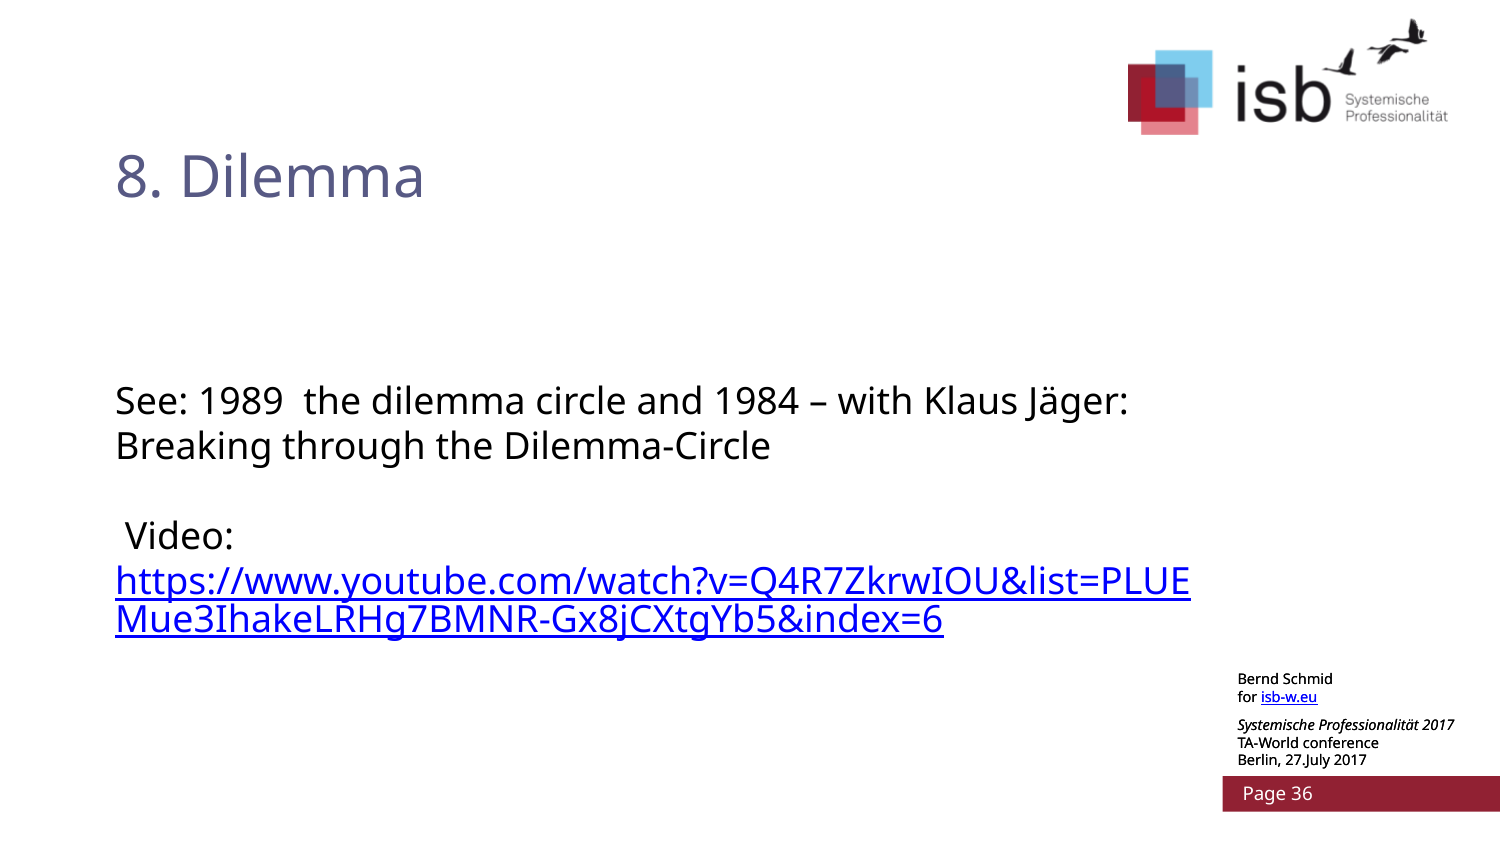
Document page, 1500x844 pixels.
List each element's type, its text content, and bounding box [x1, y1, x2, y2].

list See: 1989 the dilemma circle and 1984 – with Klaus Jäger: Breaking through the Dilemma-Circle Video: https://www.youtube.com/watch?v=Q4R7ZkrwIOU&list=PLUEMue3IhakeLRHg7BMNR-Gx8jCXtgYb5&index=6 [100, 280, 1223, 812]
text_box Bernd Schmid for isb-w.eu Systemische Professionalität 2017 TA-World conference Berlin, 27.July 2017 [1222, 543, 1500, 776]
picture [1128, 14, 1461, 139]
title 8. Dilemma [100, 67, 1223, 280]
slide_number Page 36 [1222, 776, 1500, 812]
